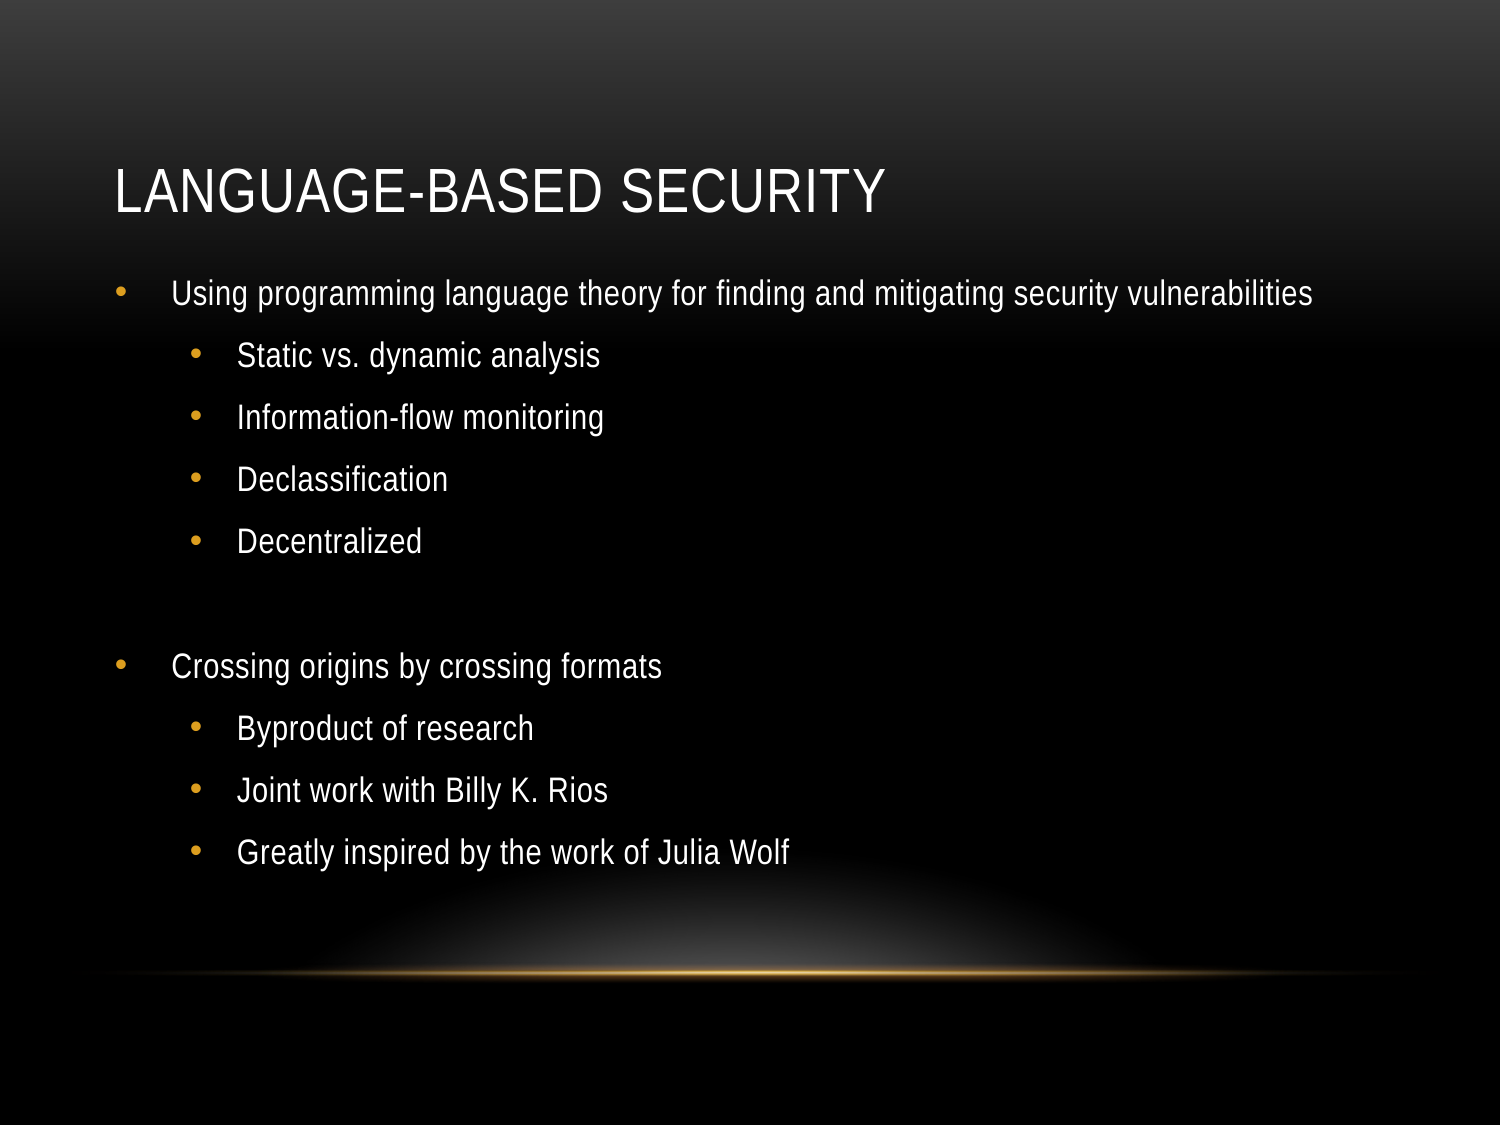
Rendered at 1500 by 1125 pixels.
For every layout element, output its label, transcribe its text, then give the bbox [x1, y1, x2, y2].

picture [0, 0, 1500, 1125]
title Language-based security [99, 45, 1400, 233]
list Using programming language theory for finding and mitigating security vulnerabilities Static vs. dynamic analysis Information-flow monitoring Declassification Decentralized Crossing origins by crossing formats Byproduct of research Joint work with Billy K. Rios Greatly inspired by the work of Julia Wolf [99, 262, 1400, 938]
